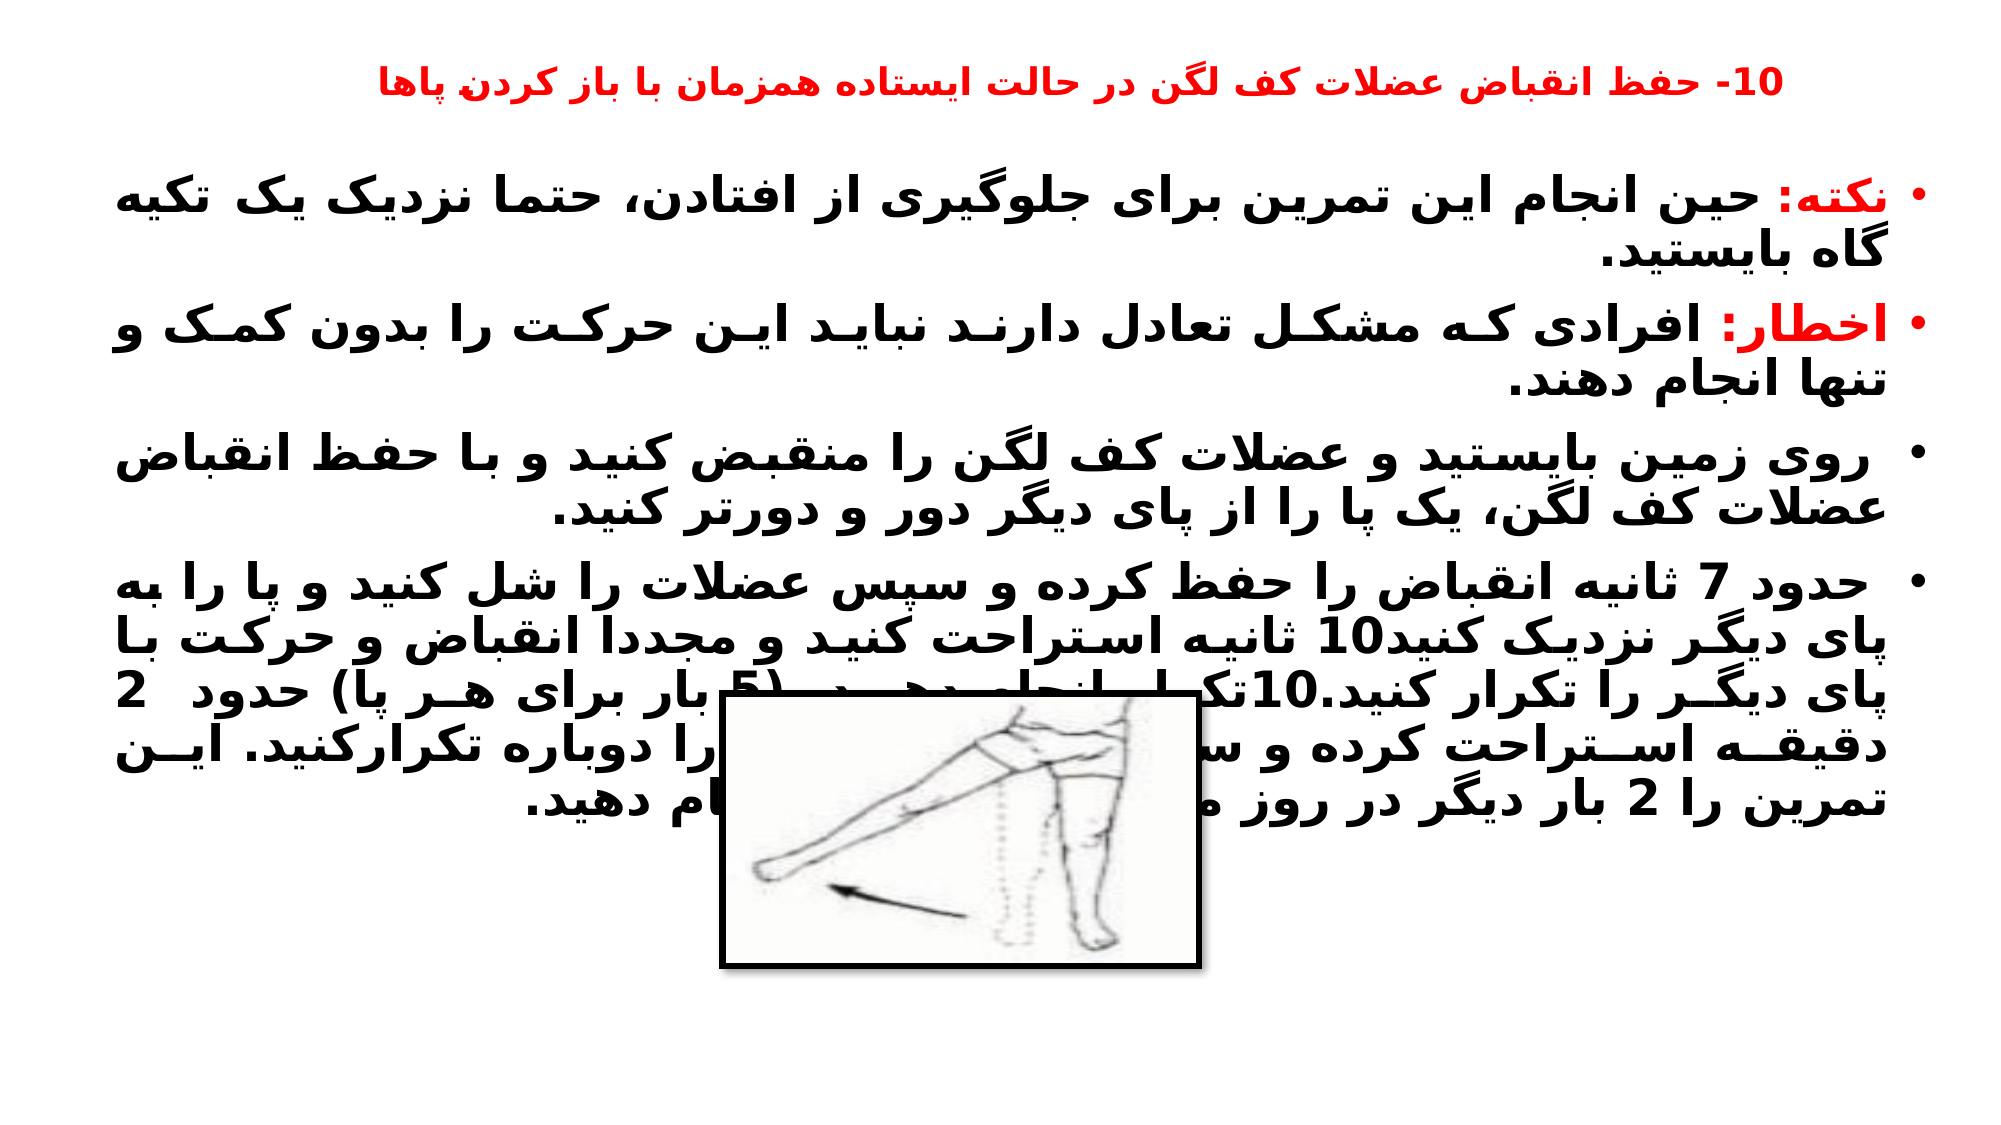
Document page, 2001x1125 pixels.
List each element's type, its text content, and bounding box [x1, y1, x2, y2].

title 10- حفظ انقباض عضلات کف لگن در حالت ایستاده همزمان با باز کردن پاها [324, 48, 1837, 163]
picture [725, 696, 1196, 963]
list نکته: حین انجام این تمرین برای جلوگیری از افتادن، حتما نزدیک یک تکیه گاه بایستید. اخطار: افرادی که مشکل تعادل دارند نباید این حرکت را بدون کمک و تنها انجام دهند. روی زمین بایستید و عضلات کف لگن را منقبض کنید و با حفظ انقباض عضلات کف لگن، یک پا را از پای دیگر دور و دورتر کنید. حدود 7 ثانیه انقباض را حفظ کرده و سپس عضلات را شل کنید و پا را به پای دیگر نزدیک کنید10 ثانیه استراحت کنید و مجددا انقباض و حرکت با پای دیگر را تکرار کنید.10تکرار انجام دهید (5 بار برای هر پا) حدود 2 دقیقه استراحت کرده و سری تمرینات قبل را دوباره تکرارکنید. این تمرین را 2 بار دیگر در روز مثال ظهر و شب انجام دهید. [99, 162, 1942, 1014]
